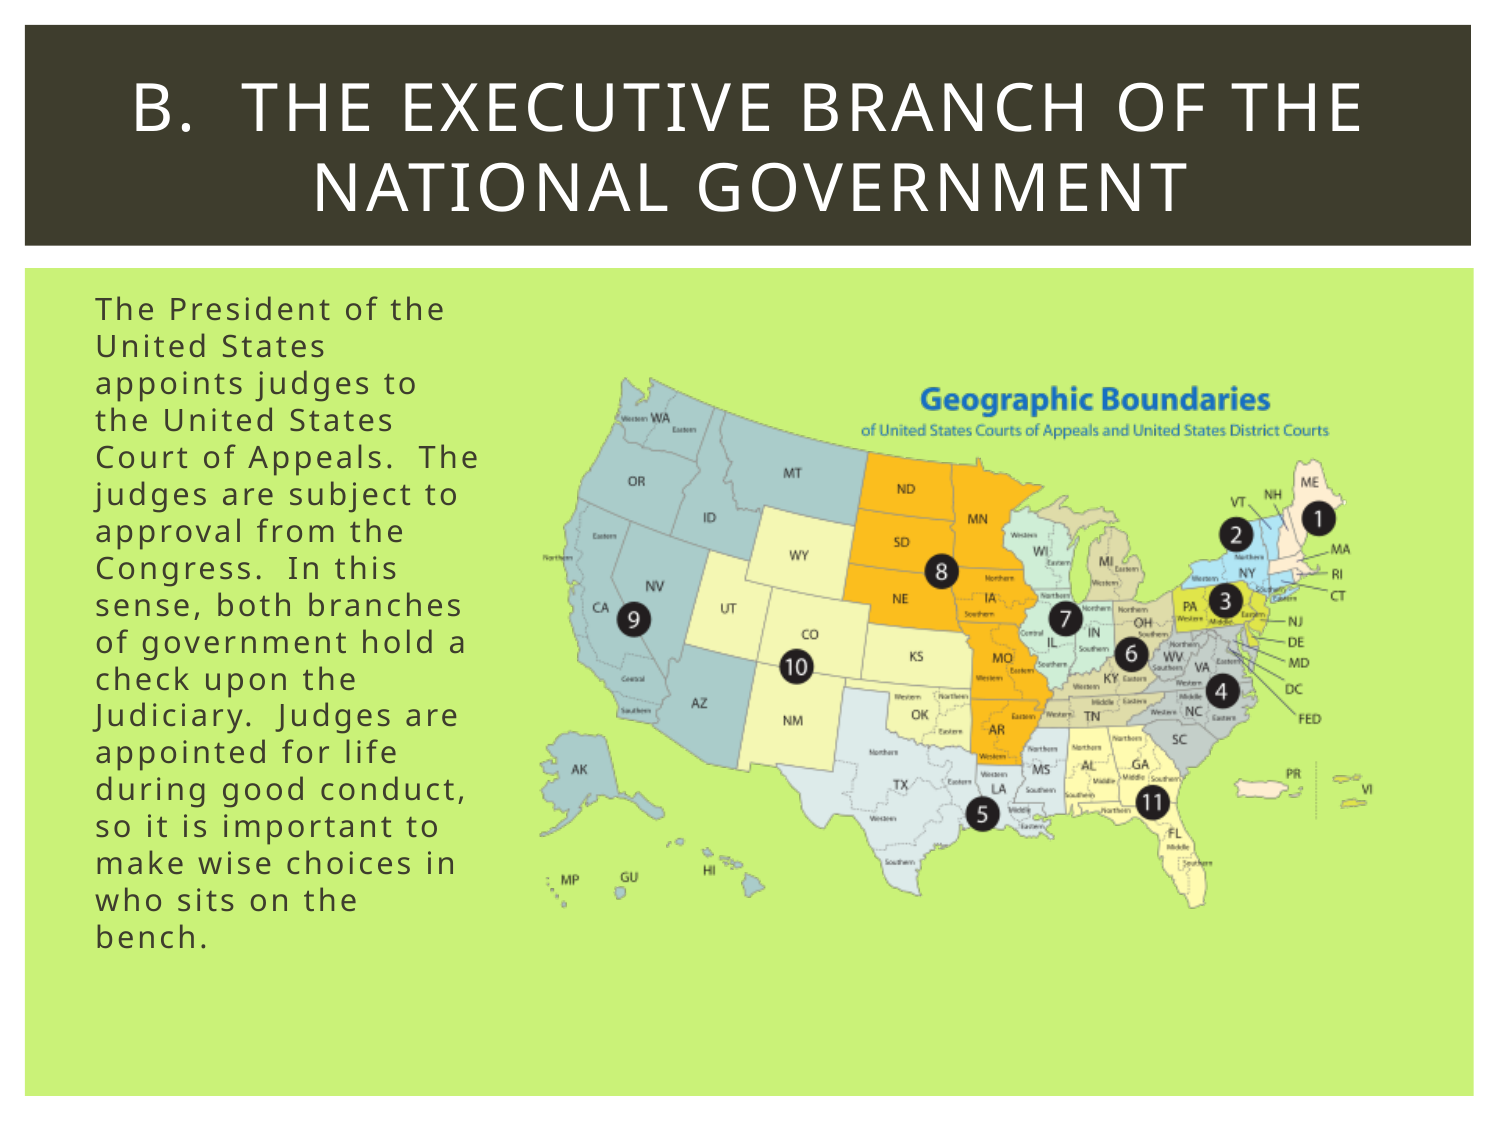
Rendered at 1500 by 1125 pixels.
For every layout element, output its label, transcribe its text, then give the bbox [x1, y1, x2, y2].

list The President of the United States appoints judges to the United States Court of Appeals. The judges are subject to approval from the Congress. In this sense, both branches of government hold a check upon the Judiciary. Judges are appointed for life during good conduct, so it is important to make wise choices in who sits on the bench. [75, 281, 500, 1005]
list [526, 364, 1387, 923]
title B. The Executive Branch of the National Government [62, 58, 1438, 232]
